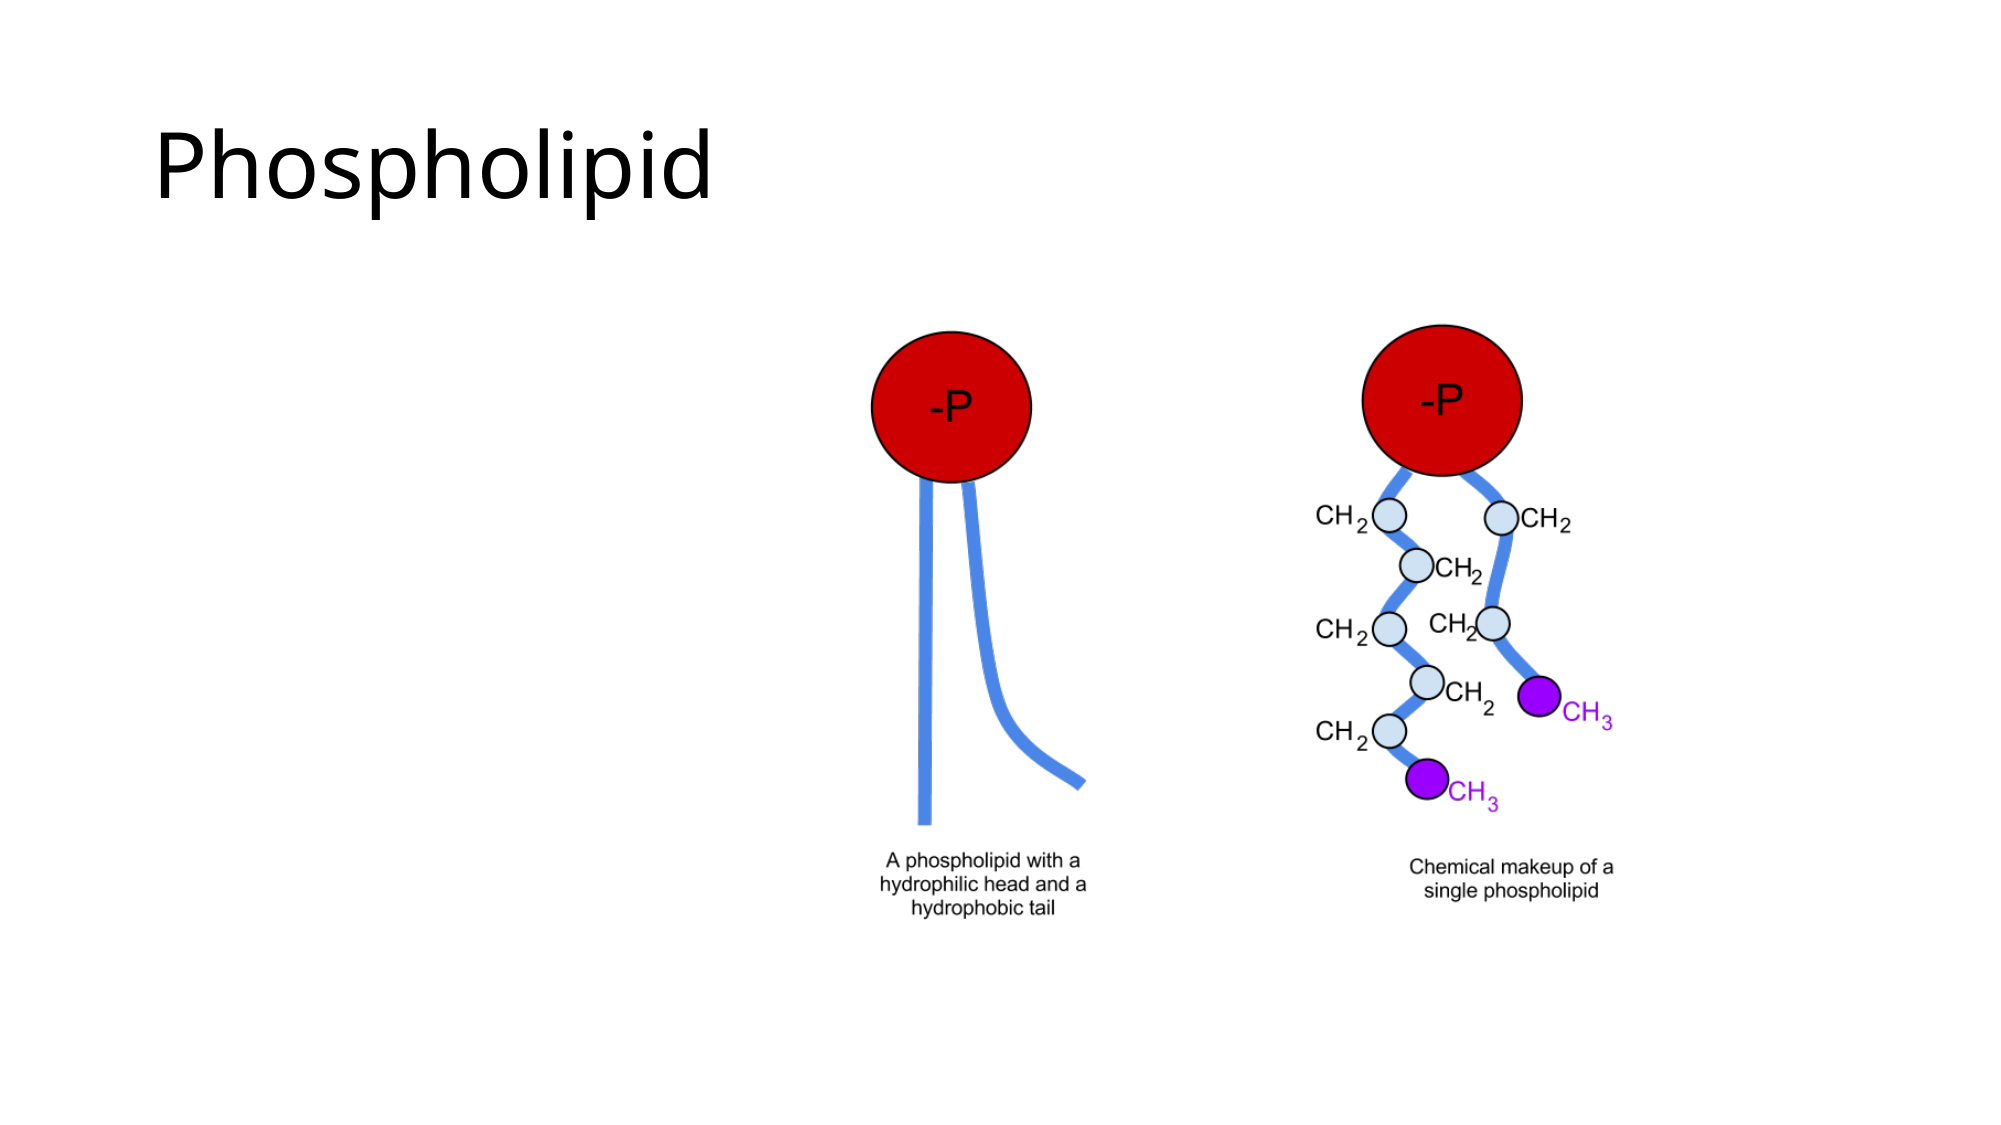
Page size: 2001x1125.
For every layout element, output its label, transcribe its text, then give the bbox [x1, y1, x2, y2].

title Phospholipid [137, 59, 1863, 278]
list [721, 168, 1780, 963]
